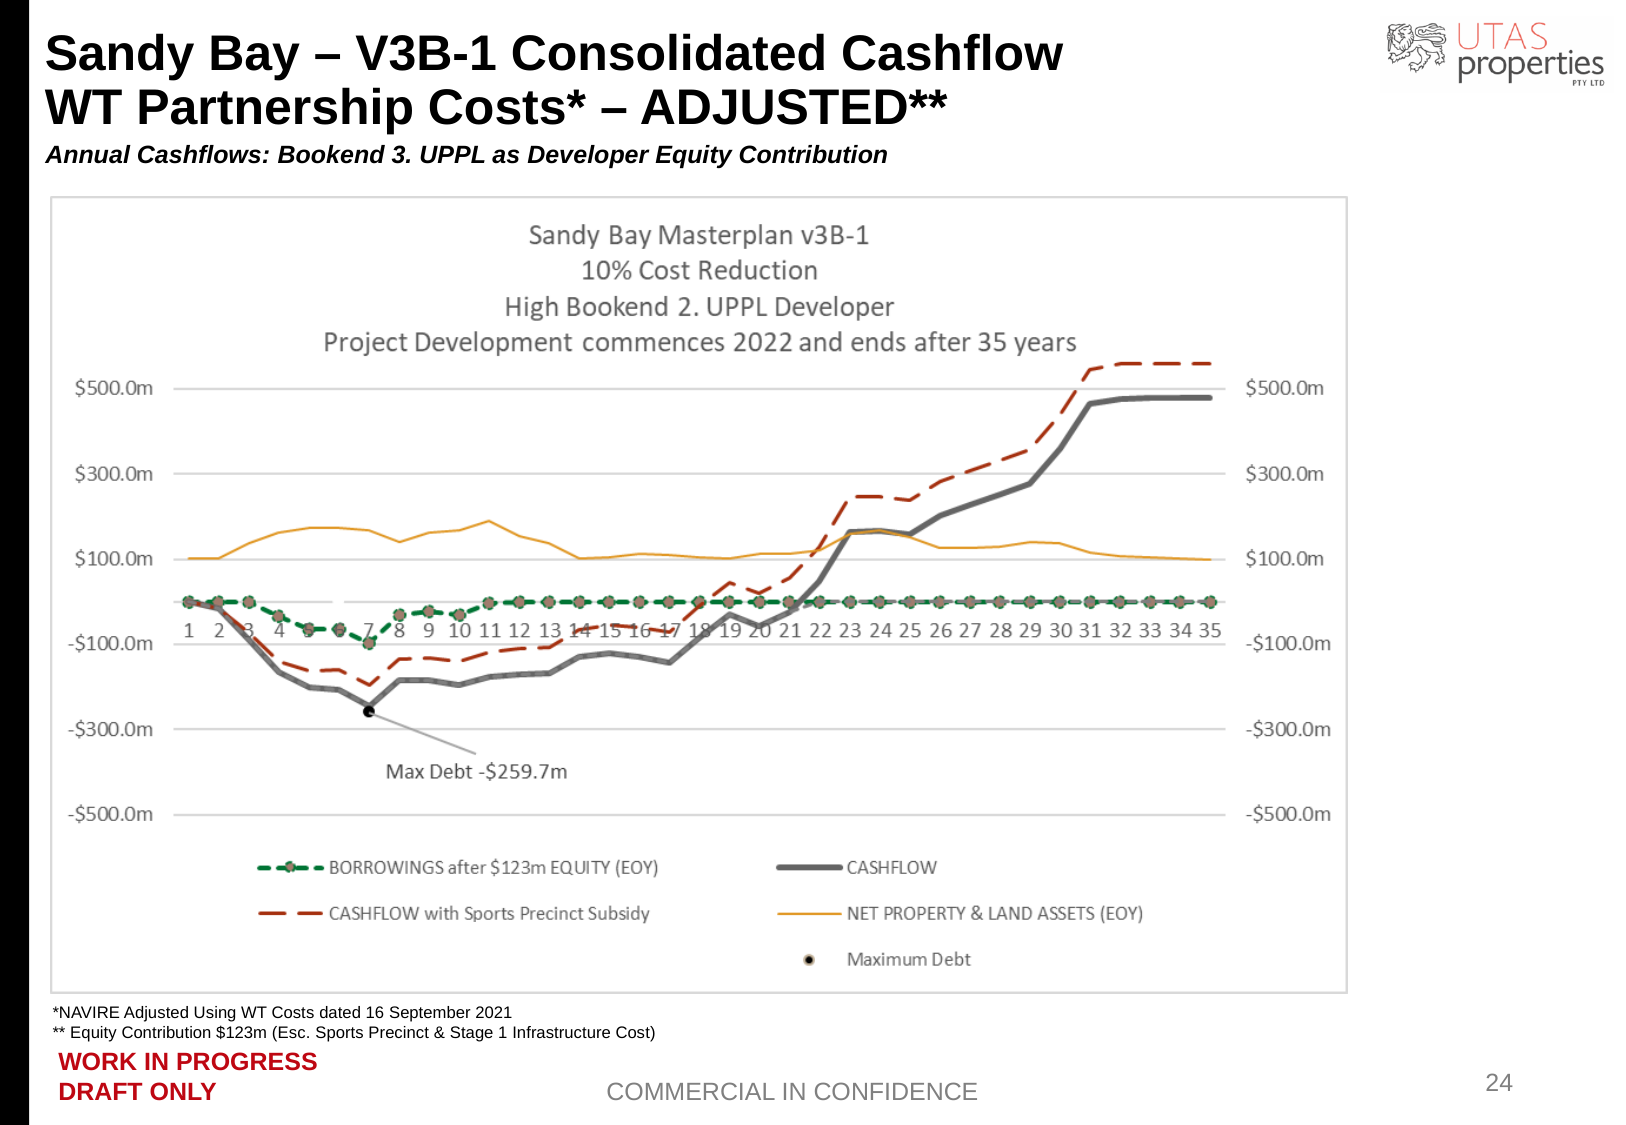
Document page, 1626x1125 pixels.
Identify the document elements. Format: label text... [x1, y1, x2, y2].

text_box WORK IN PROGRESS DRAFT ONLY [58, 1049, 377, 1106]
text_box Annual Cashflows: Bookend 3. UPPL as Developer Equity Contribution [30, 131, 988, 177]
picture [1380, 16, 1614, 93]
text_box *NAVIRE Adjusted Using WT Costs dated 16 September 2021 ** Equity Contribution $123m (Esc. Sports Precinct & Stage 1 Infrastructure Cost) [37, 993, 902, 1049]
title Sandy Bay – V3B-1 Consolidated Cashflow WT Partnership Costs* – ADJUSTED** [44, 27, 1583, 137]
picture [50, 196, 1348, 994]
